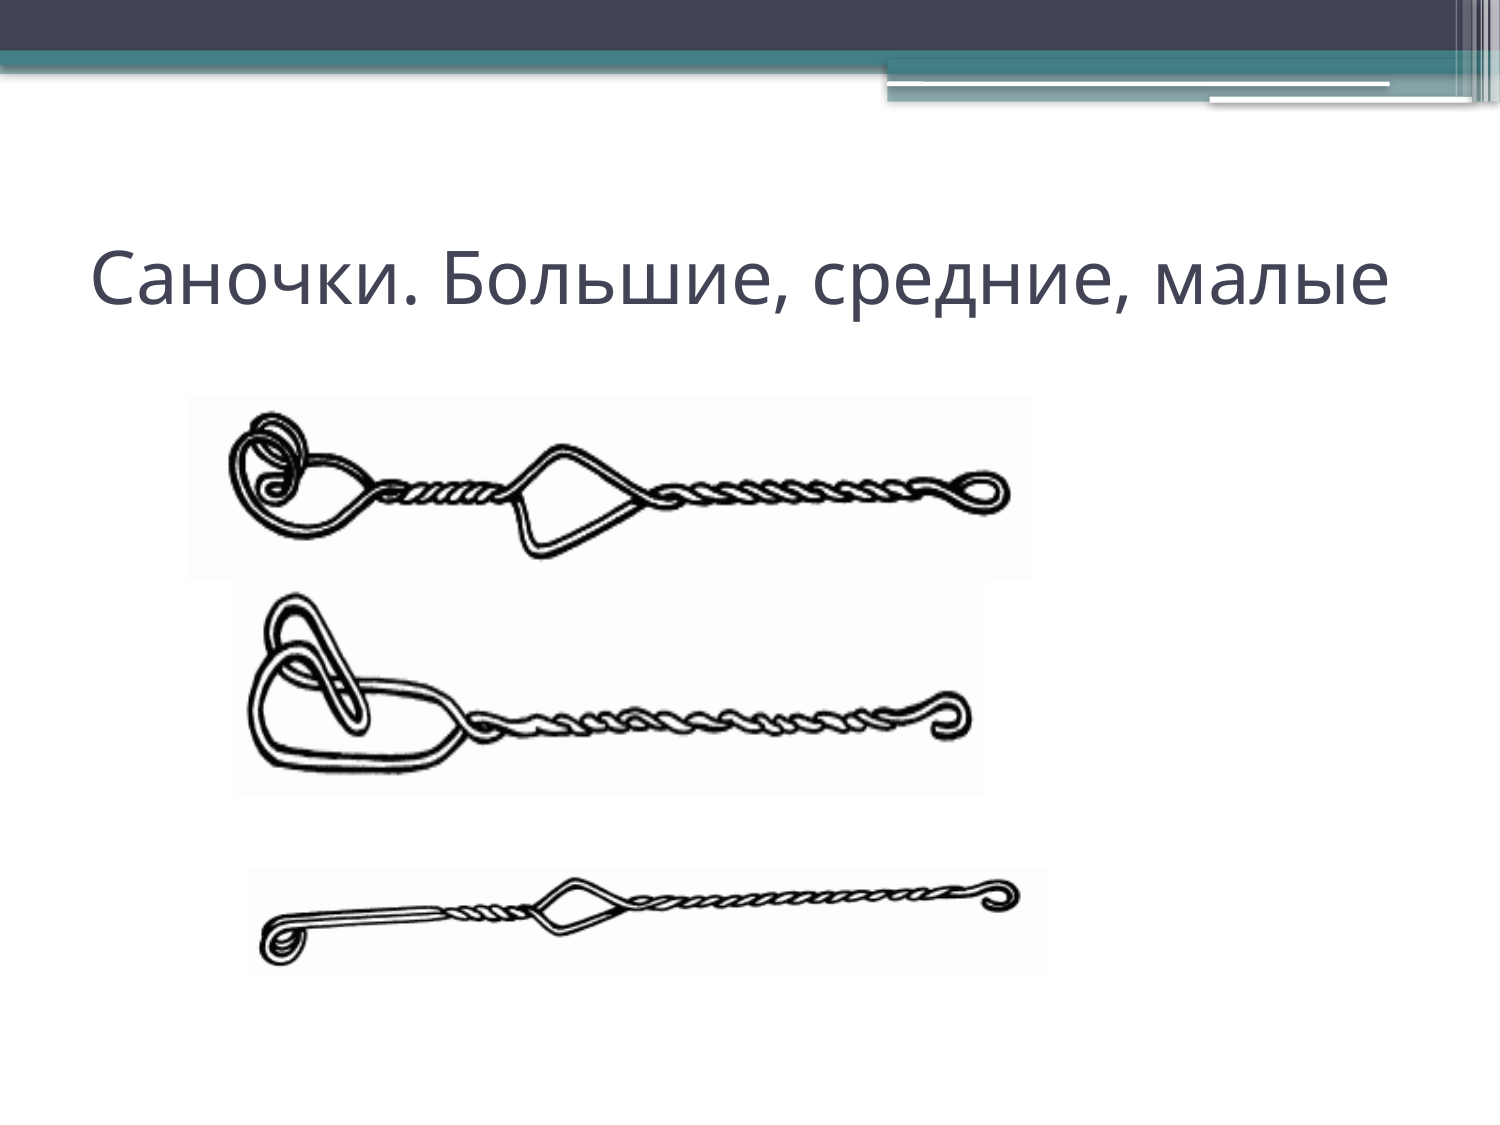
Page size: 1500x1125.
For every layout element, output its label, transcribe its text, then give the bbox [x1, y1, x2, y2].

picture [187, 395, 1032, 581]
title Саночки. Большие, средние, малые [75, 187, 1425, 363]
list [234, 591, 985, 796]
picture [245, 866, 1050, 975]
